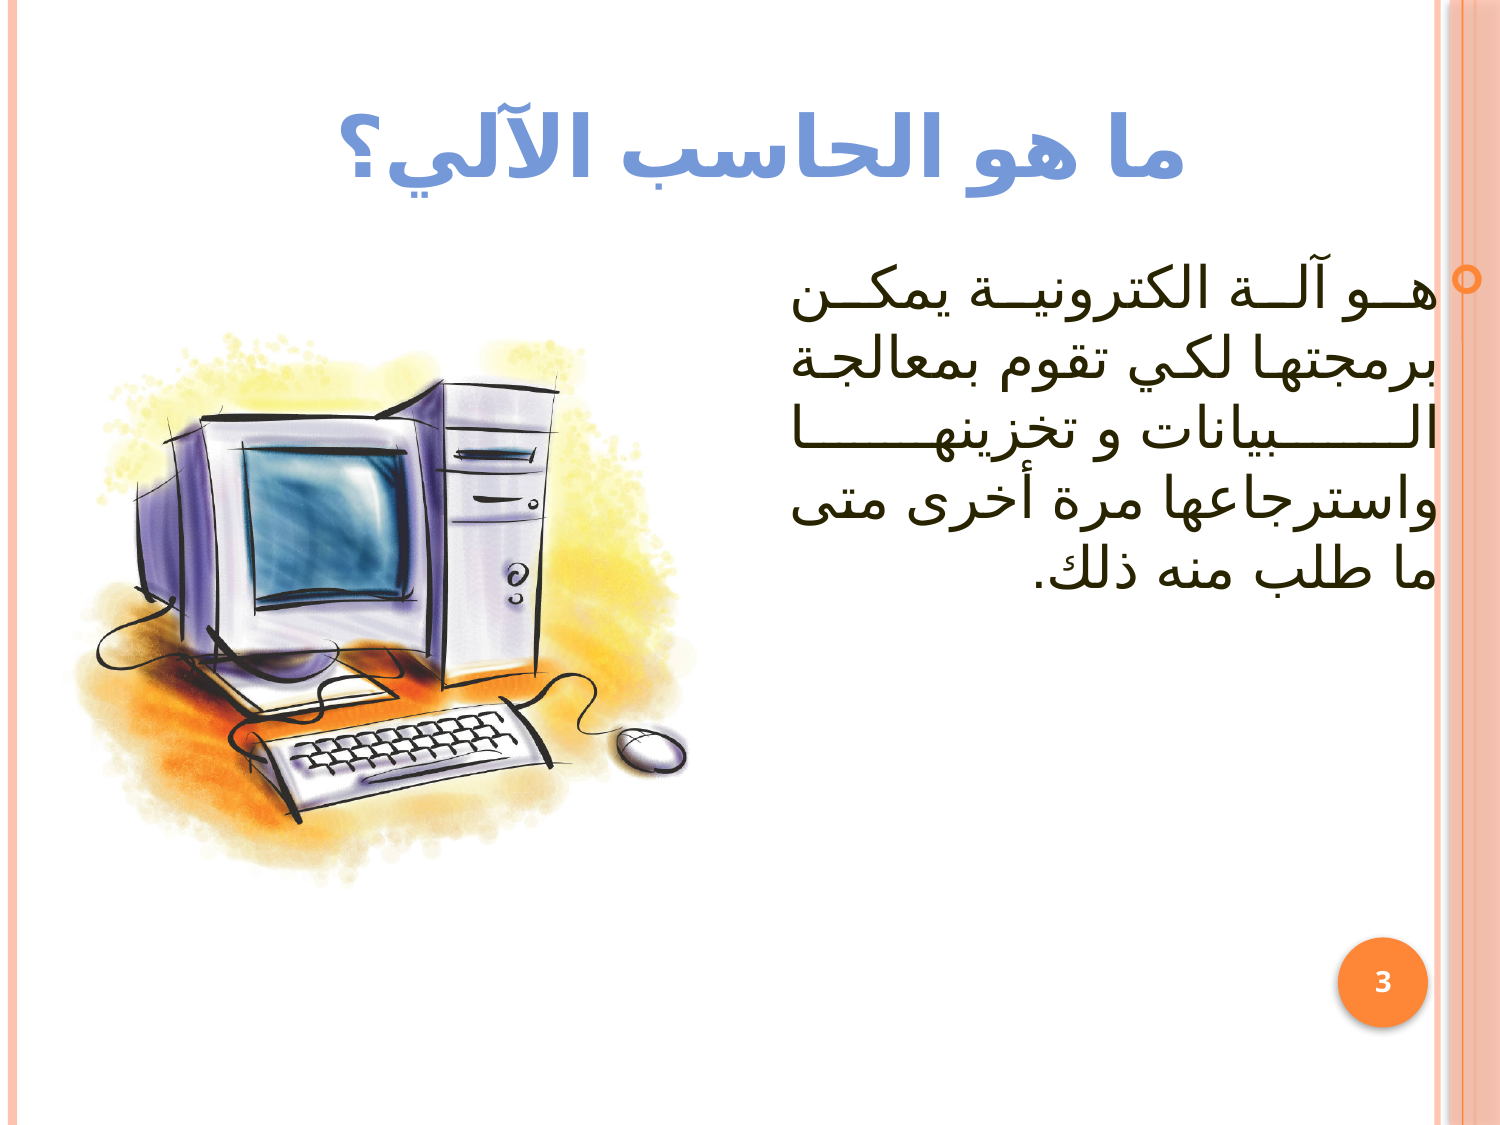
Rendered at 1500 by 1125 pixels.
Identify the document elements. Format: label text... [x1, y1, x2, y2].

picture [61, 261, 701, 901]
list هو آلة الكترونية يمكن برمجتها لكي تقوم بمعالجة البيانات و تخزينها واسترجاعها مرة أخرى متى ما طلب منه ذلك. [775, 242, 1500, 986]
text_box ما هو الحاسب الآلي؟ [87, 50, 1438, 238]
slide_number 3 [1333, 986, 1434, 1027]
